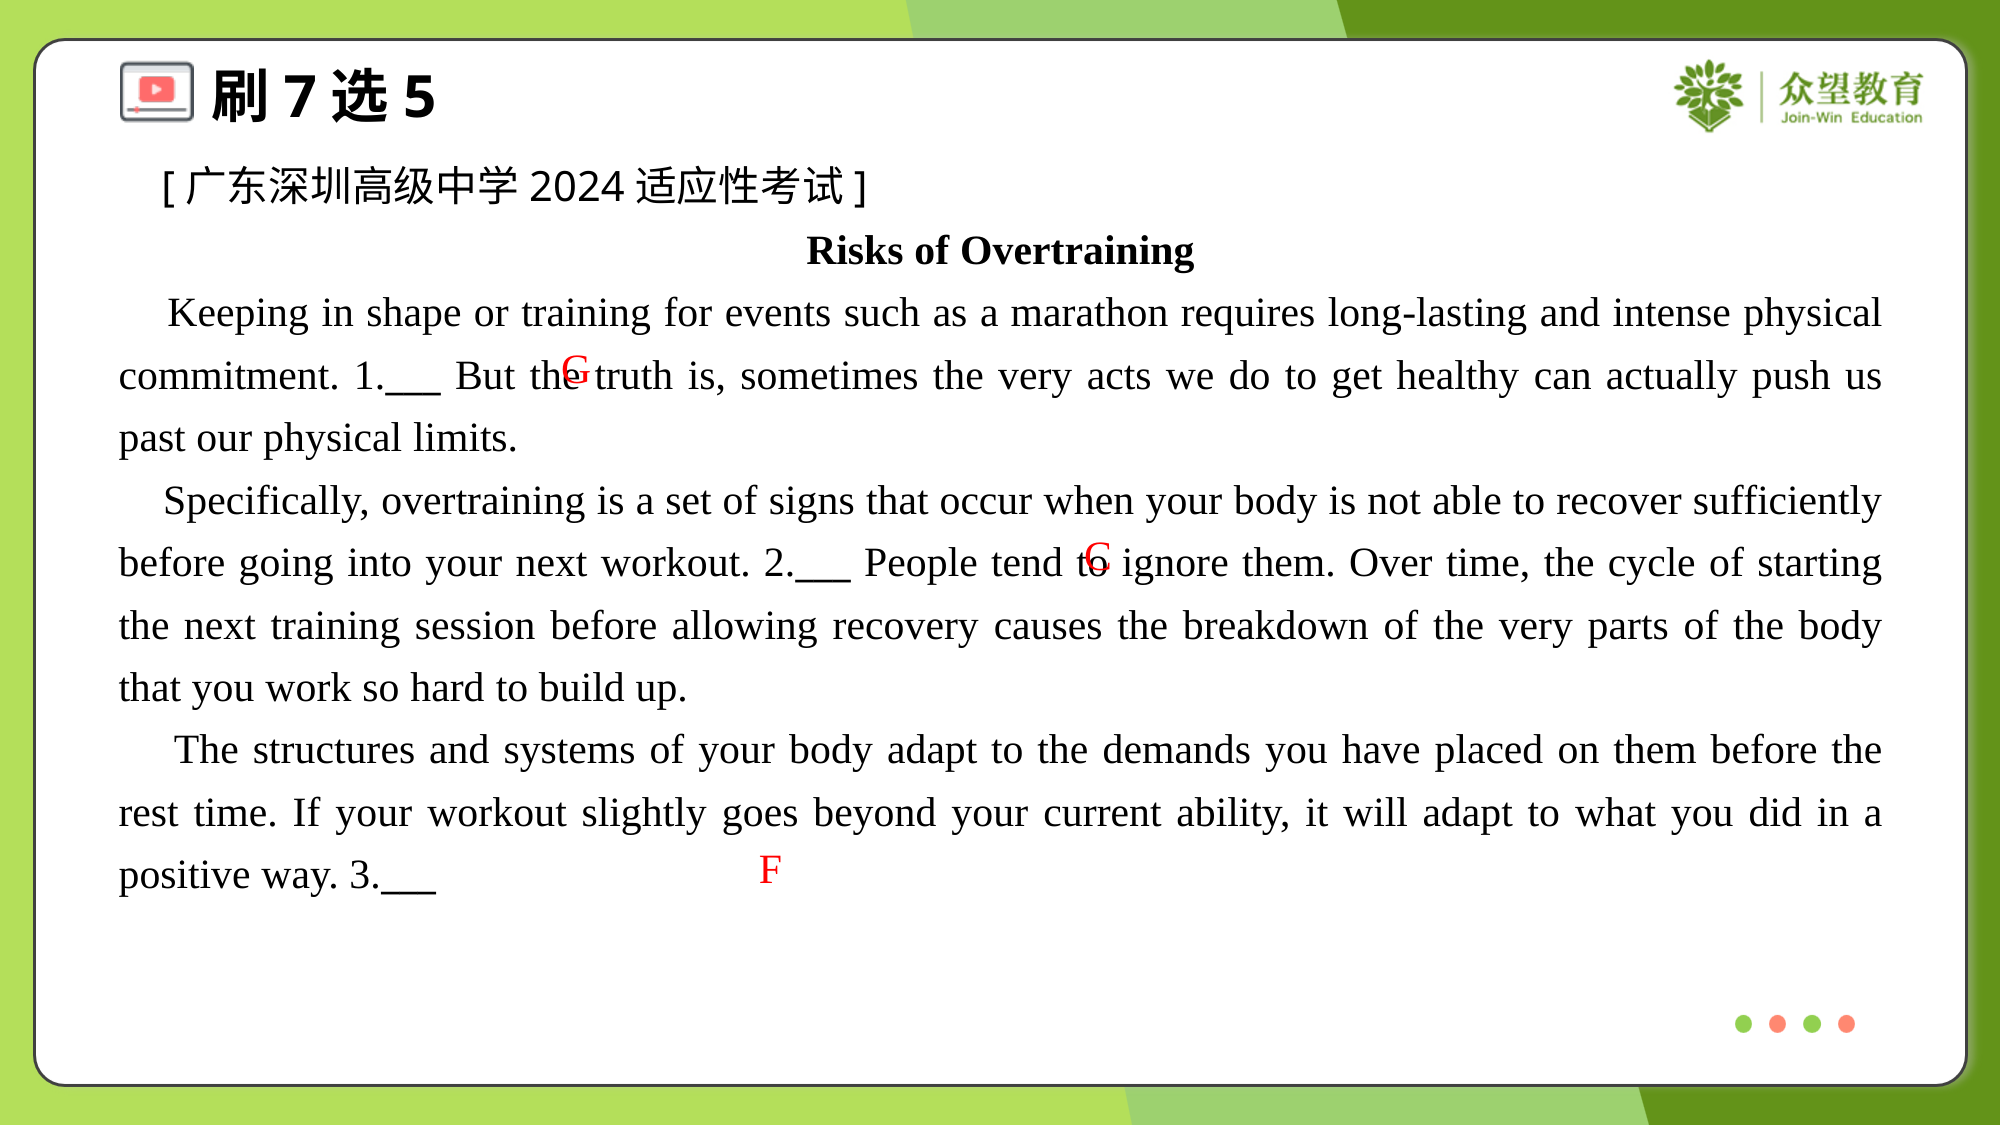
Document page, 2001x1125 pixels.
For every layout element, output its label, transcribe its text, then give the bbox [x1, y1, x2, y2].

text_box G [556, 328, 596, 387]
text_box F [754, 828, 787, 887]
text_box C [1079, 516, 1117, 574]
text_box [广东深圳高级中学2024适应性考试] Risks of Overtraining Keeping in shape or training for events such as a marathon requires long-lasting and intense physical commitment. 1.___ But the truth is, sometimes the very acts we do to get healthy can actually push us past our physical limits. Specifically, overtraining is a set of signs that occur when your body is not able to recover sufficiently before going into your next workout. 2.___ People tend to ignore them. Over time, the cycle of starting the next training session before allowing recovery causes the breakdown of the very parts of the body that you work so hard to build up. The structures and systems of your body adapt to the demands you have placed on them before the rest time. If your workout slightly goes beyond your current ability, it will adapt to what you did in a positive way. 3.___ [118, 147, 1883, 898]
picture [0, 0, 2000, 1125]
